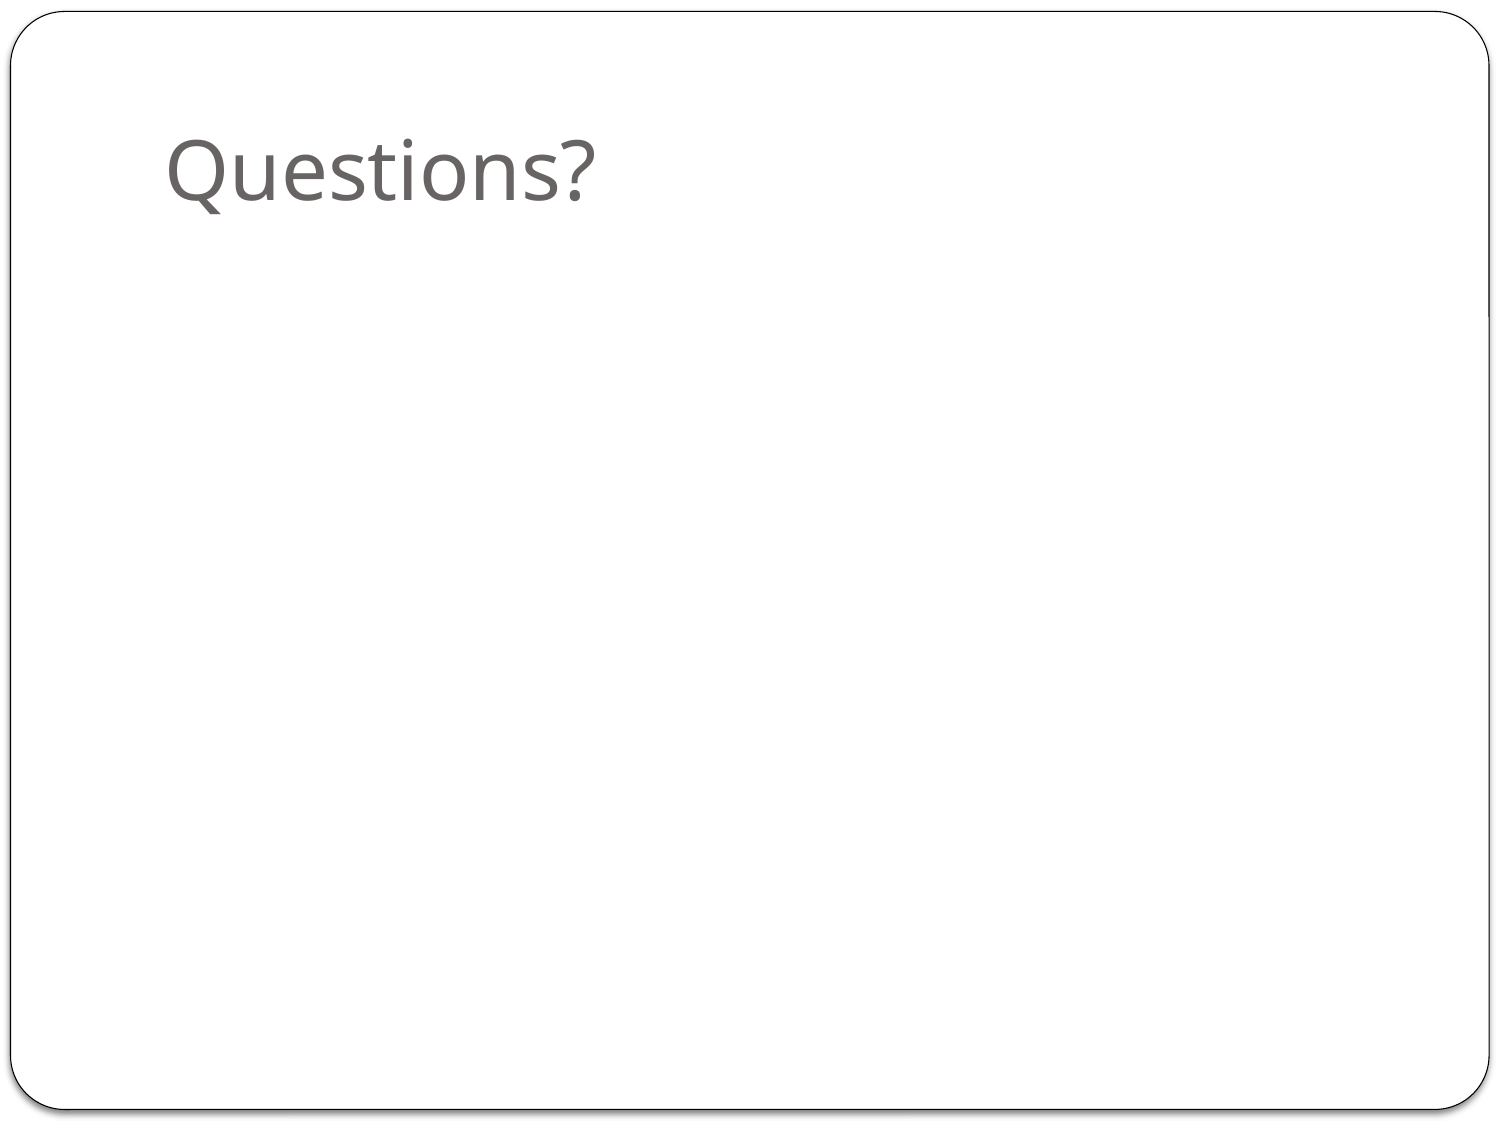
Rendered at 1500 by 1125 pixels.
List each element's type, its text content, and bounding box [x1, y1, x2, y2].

title Questions? [150, 45, 1425, 233]
